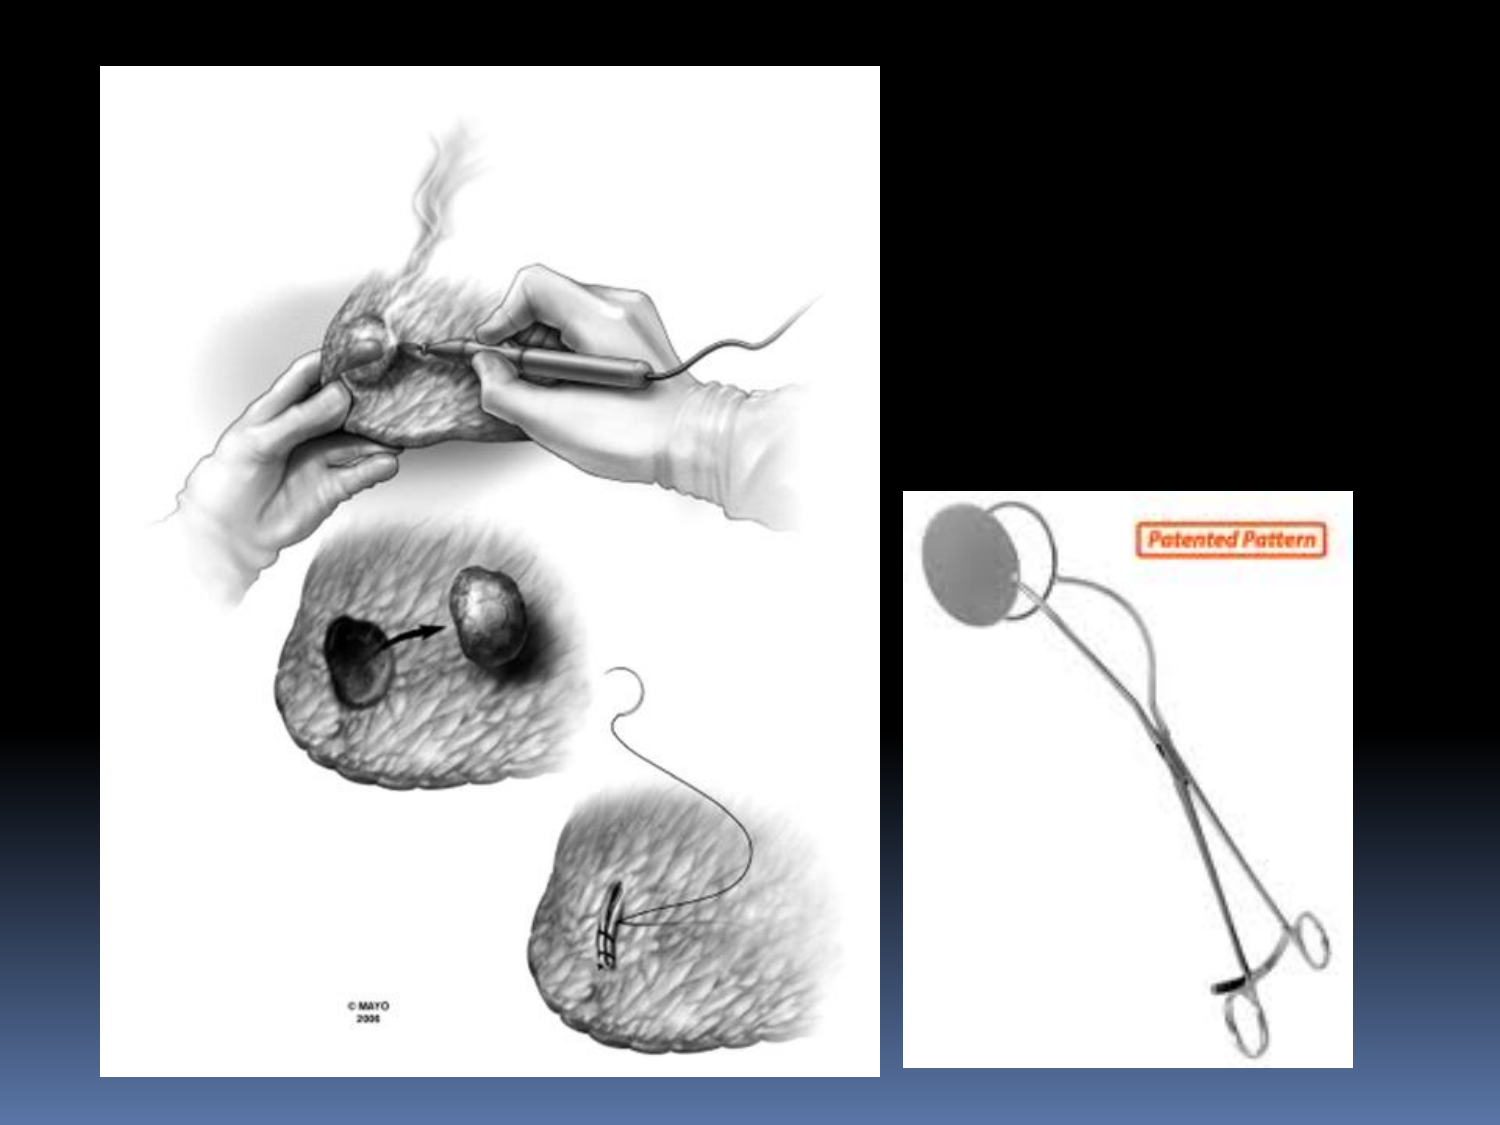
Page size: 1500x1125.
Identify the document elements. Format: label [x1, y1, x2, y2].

picture [99, 65, 881, 1077]
picture [903, 491, 1353, 1068]
